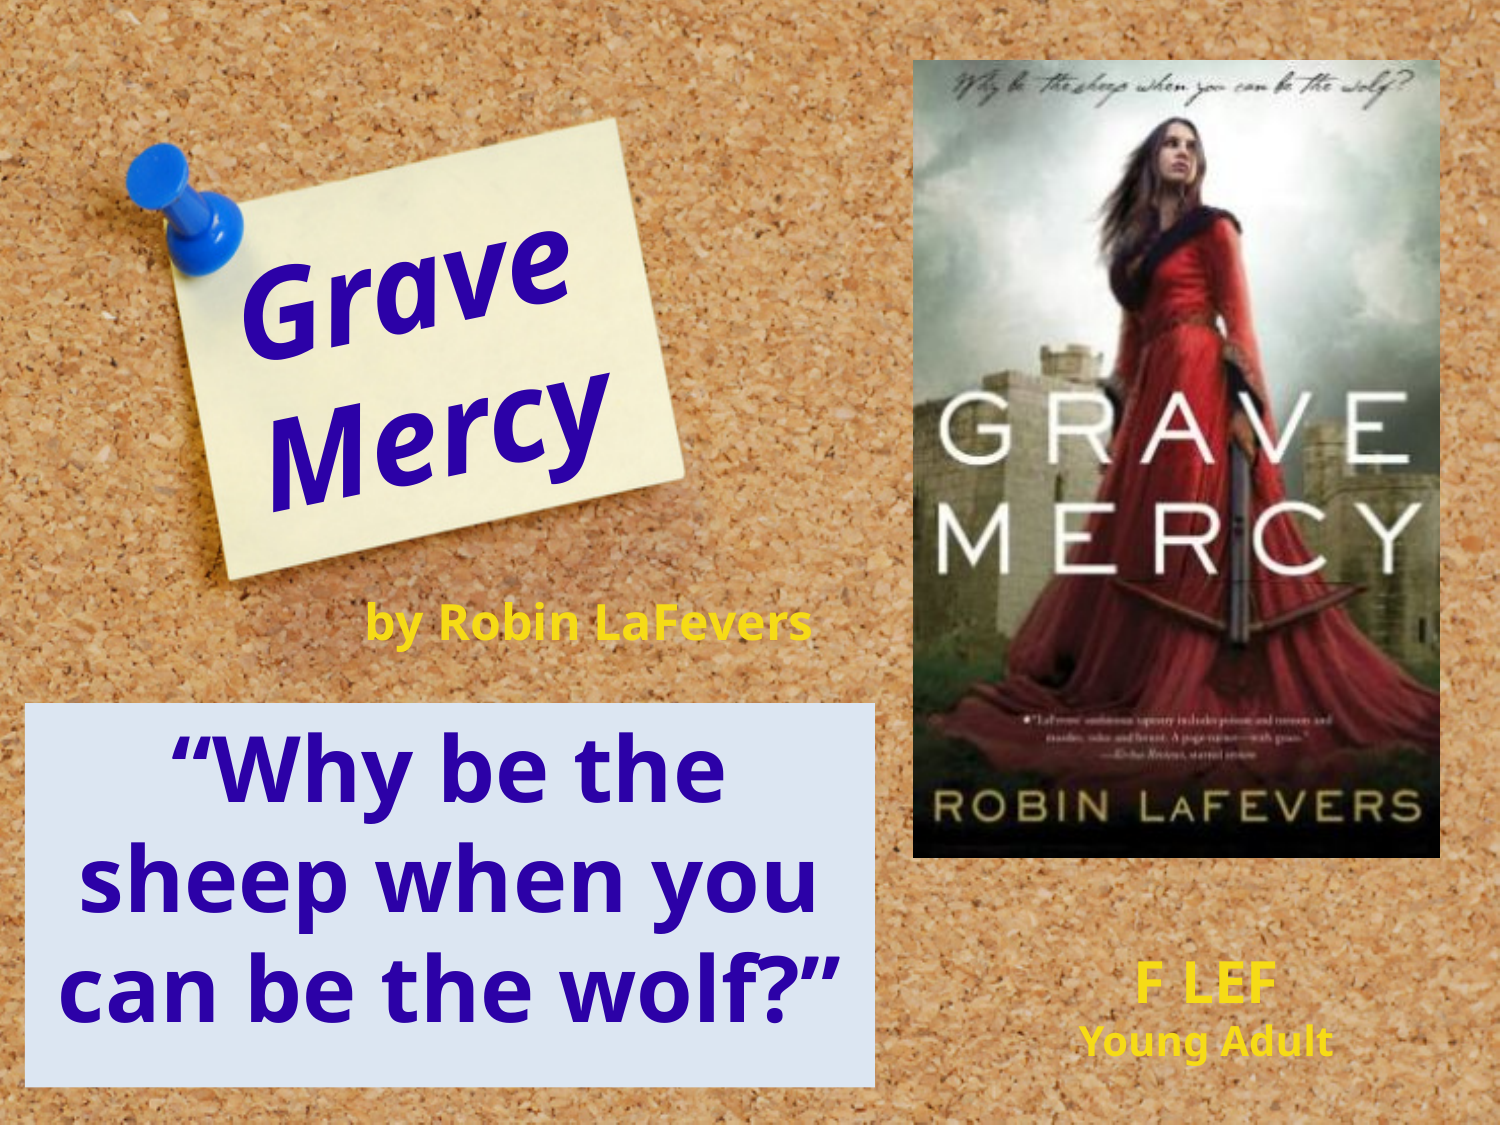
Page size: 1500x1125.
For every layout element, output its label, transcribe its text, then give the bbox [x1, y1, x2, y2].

text_box by Robin LaFevers [349, 583, 908, 658]
title Grave Mercy [162, 162, 676, 548]
text_box F LEF Young Adult [1037, 937, 1375, 1073]
picture [0, 0, 1500, 1125]
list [913, 60, 1441, 858]
list “Why be the sheep when you can be the wolf?” [24, 703, 875, 1088]
